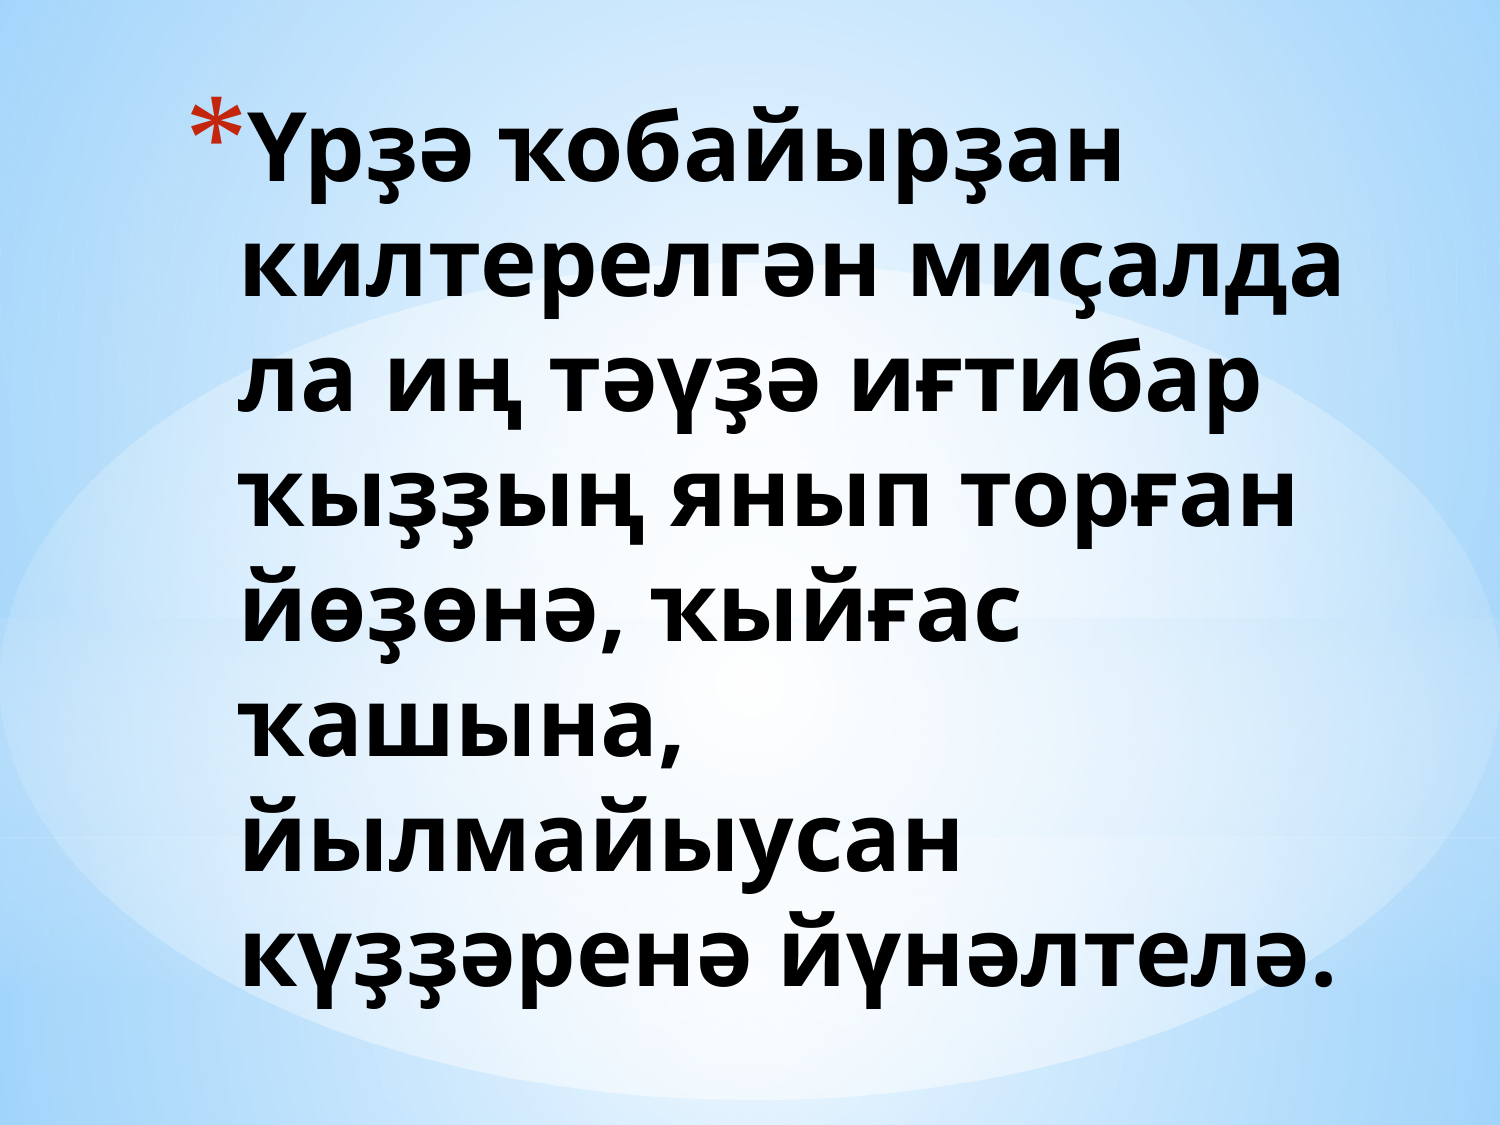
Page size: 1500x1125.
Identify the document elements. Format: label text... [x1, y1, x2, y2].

title Үрҙә ҡобайырҙан килтерелгән миҫалда ла иң тәүҙә иғтибар ҡыҙҙың янып торған йөҙөнә, ҡыйғас ҡашына, йылмайыусан күҙҙәренә йүнәлтелә. [171, 78, 1365, 1012]
